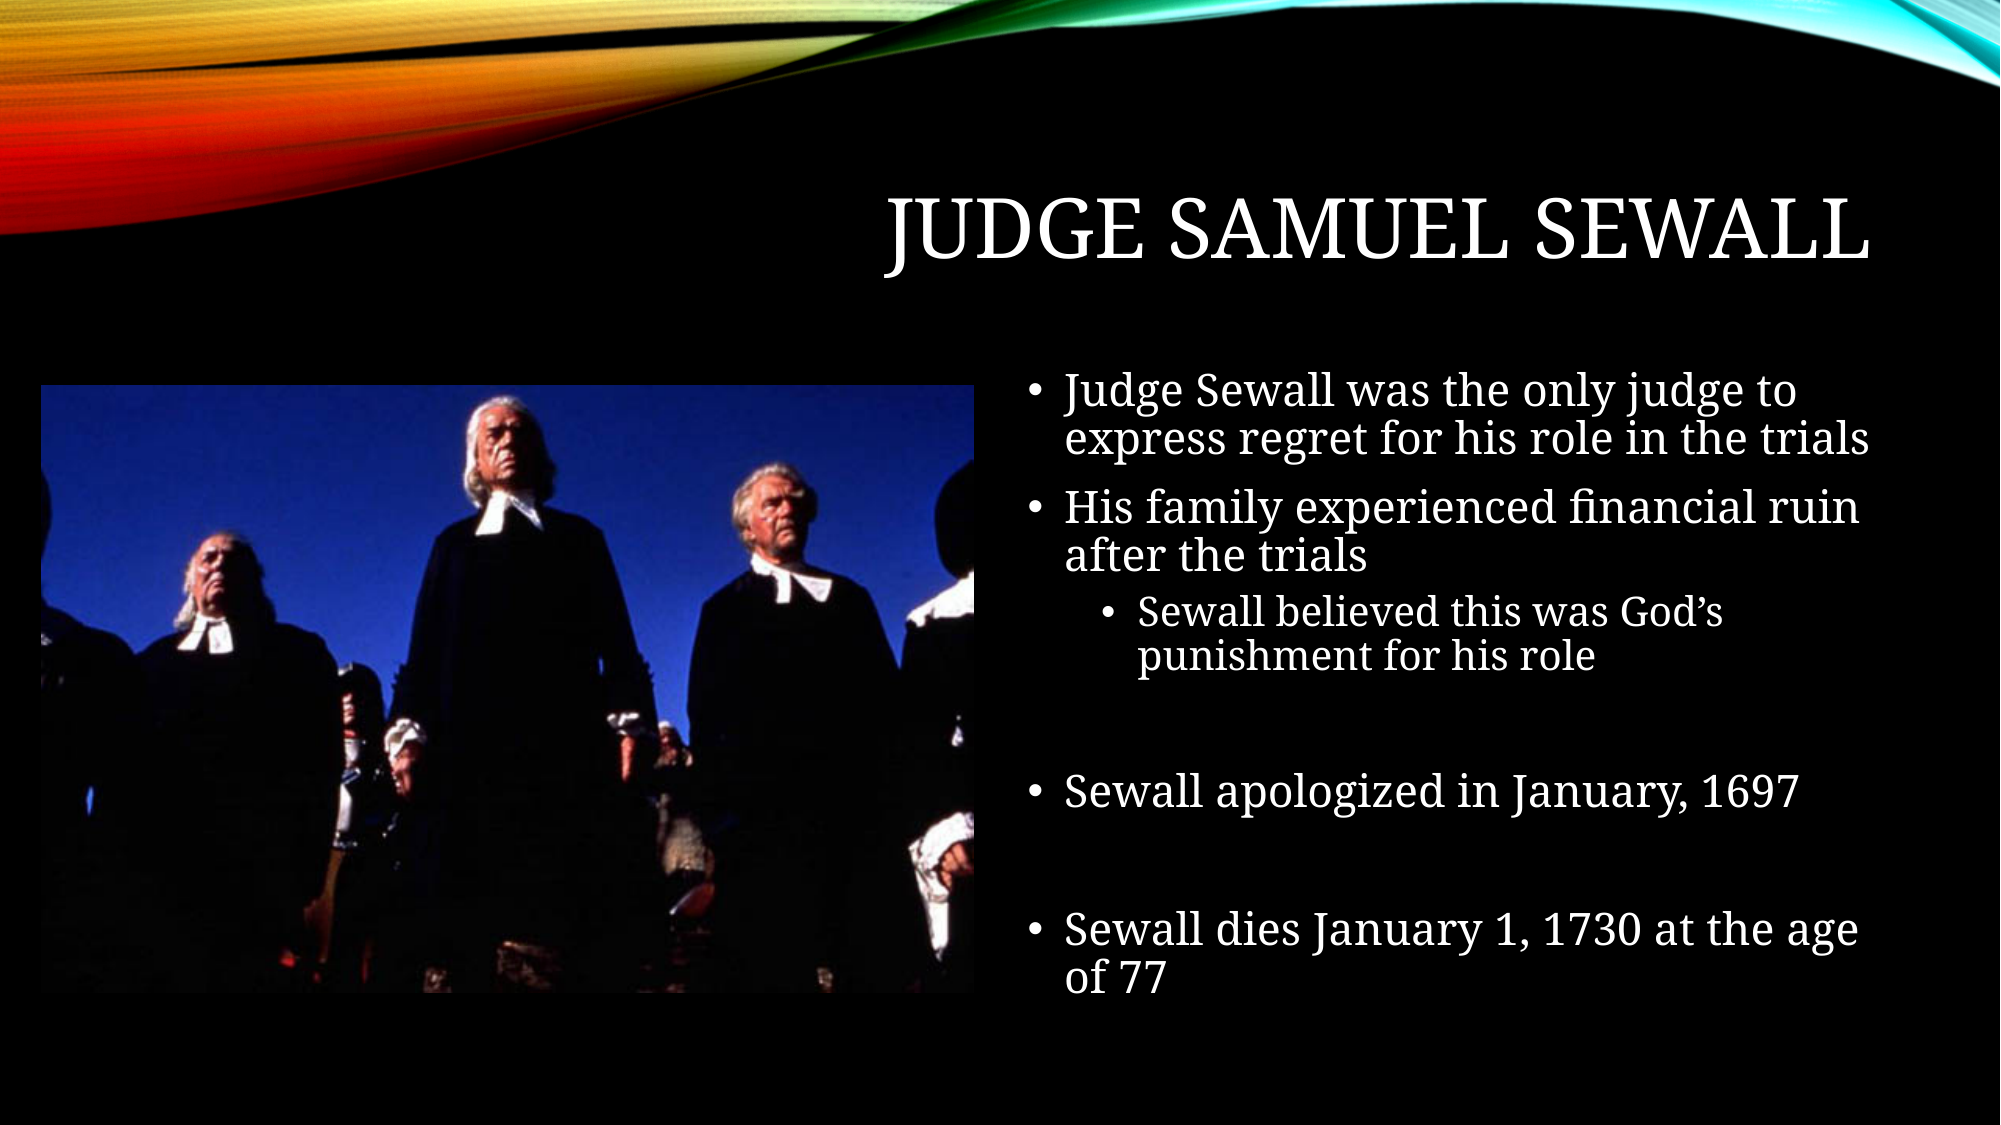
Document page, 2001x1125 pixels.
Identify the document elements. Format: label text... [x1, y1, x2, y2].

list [41, 385, 974, 994]
title Judge Samuel Sewall [474, 125, 1888, 338]
list Judge Sewall was the only judge to express regret for his role in the trials His family experienced financial ruin after the trials Sewall believed this was God’s punishment for his role Sewall apologized in January, 1697 Sewall dies January 1, 1730 at the age of 77 [1012, 360, 1888, 1021]
picture [0, 0, 2000, 237]
